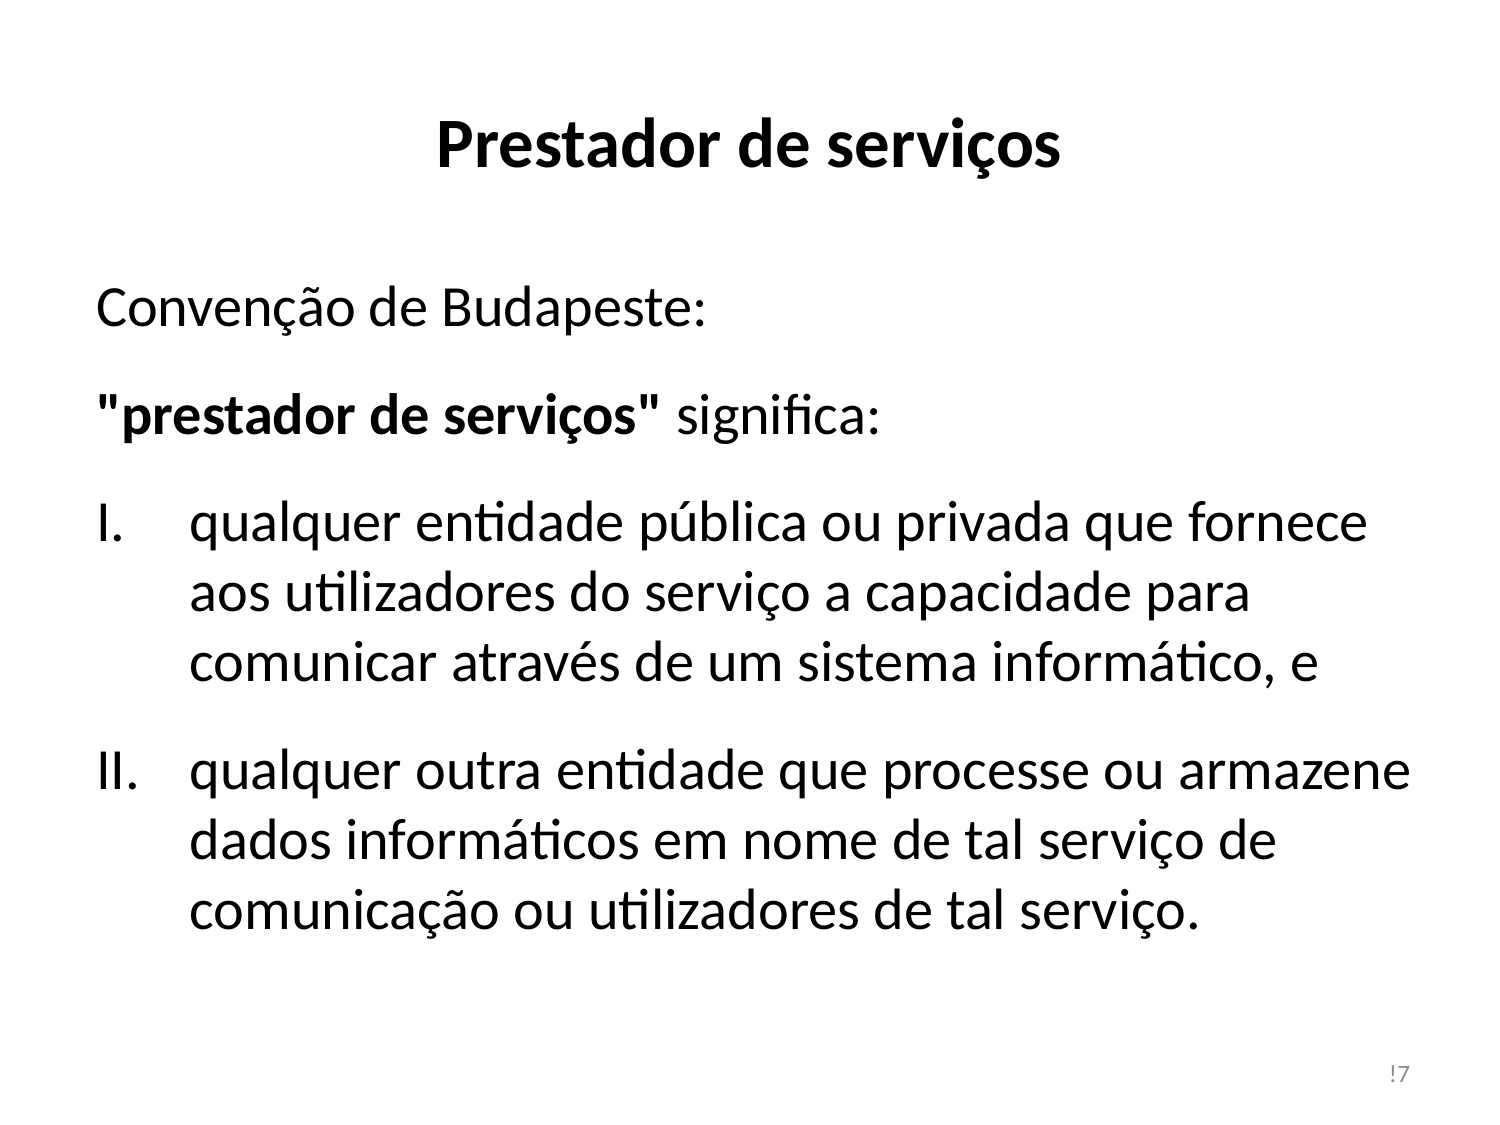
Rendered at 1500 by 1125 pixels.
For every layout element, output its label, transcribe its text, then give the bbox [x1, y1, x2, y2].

title Prestador de serviços [74, 44, 1426, 233]
list Convenção de Budapeste: "prestador de serviços" significa: qualquer entidade pública ou privada que fornece aos utilizadores do serviço a capacidade para comunicar através de um sistema informático, e qualquer outra entidade que processe ou armazene dados informáticos em nome de tal serviço de comunicação ou utilizadores de tal serviço. [80, 260, 1432, 1010]
slide_number !7 [1074, 1042, 1425, 1103]
